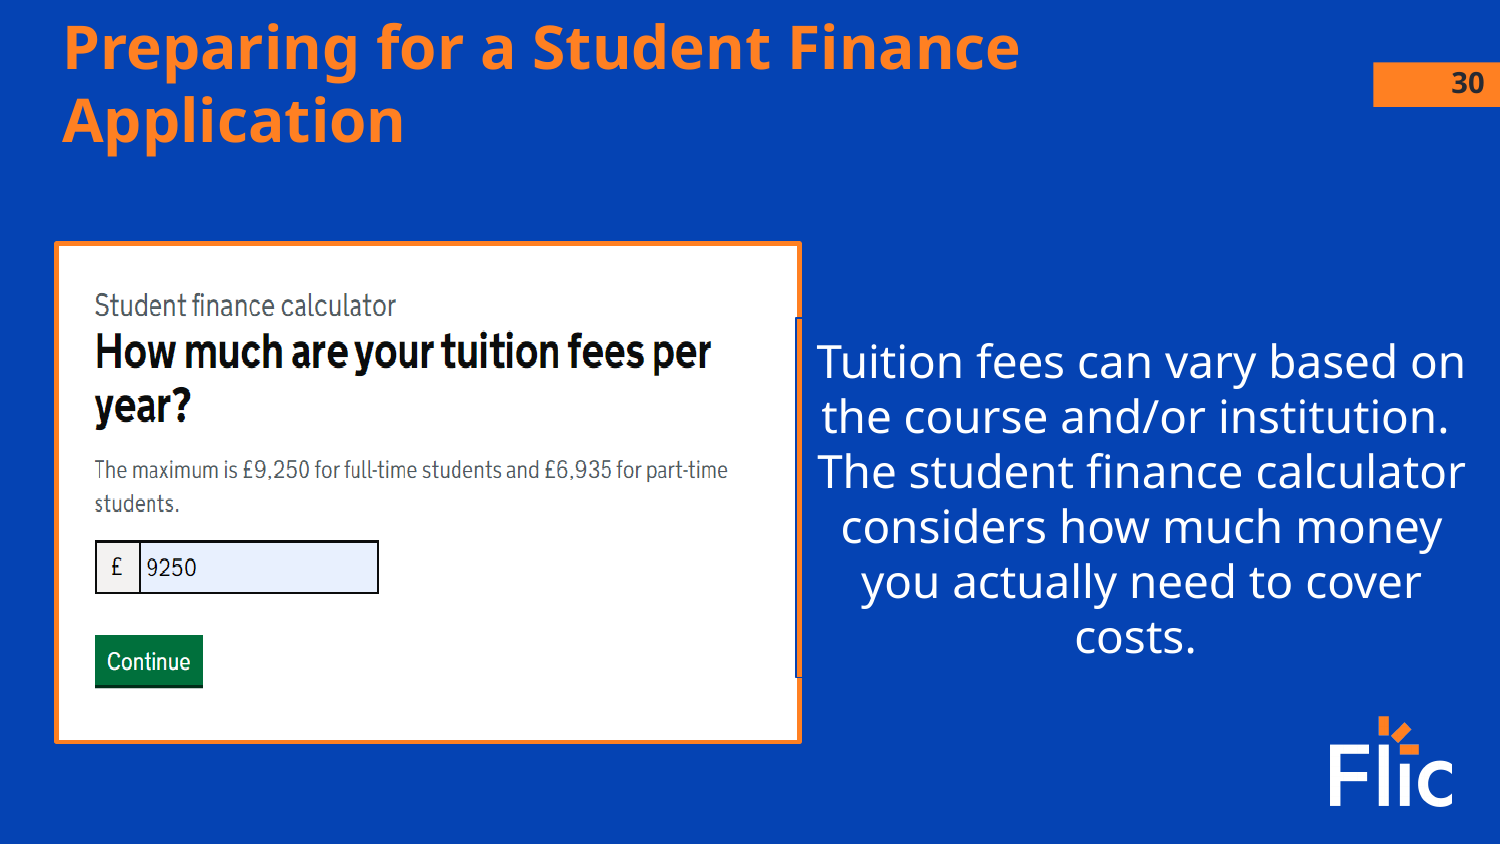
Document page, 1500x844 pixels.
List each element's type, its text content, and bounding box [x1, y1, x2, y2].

text_box Tuition fees can vary based on the course and/or institution. The student finance calculator considers how much money you actually need to cover costs. [802, 317, 1488, 678]
title Preparing for a Student Finance Application [47, 39, 1336, 125]
picture [58, 245, 798, 740]
slide_number 30 [1410, 49, 1500, 115]
picture [1330, 716, 1452, 807]
